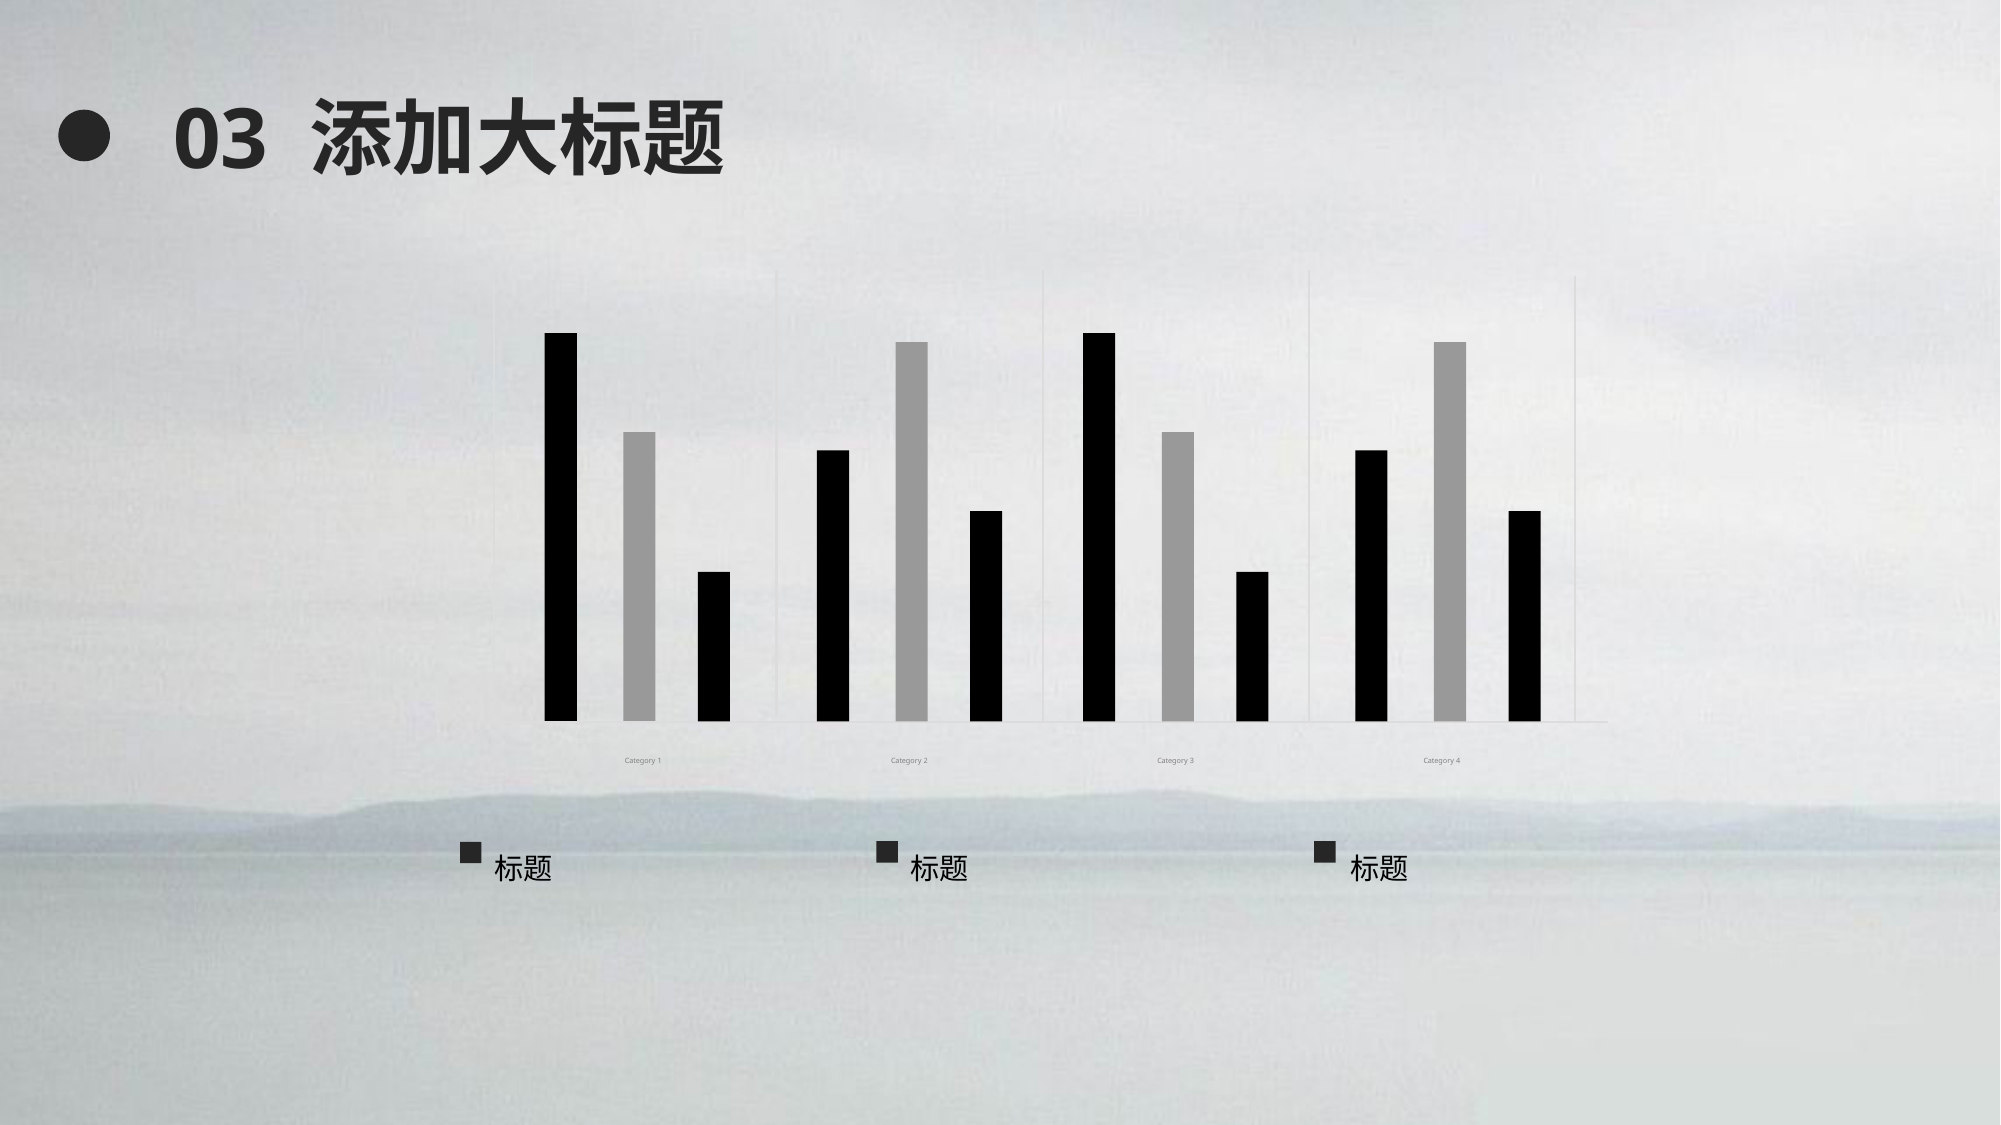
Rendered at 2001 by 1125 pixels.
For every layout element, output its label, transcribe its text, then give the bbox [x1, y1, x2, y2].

text_box [1236, 571, 1269, 721]
text_box 标题 [487, 834, 800, 885]
picture [0, 0, 2001, 1125]
text_box [623, 432, 656, 721]
text_box [460, 841, 482, 864]
text_box [895, 342, 928, 721]
text_box [876, 841, 898, 863]
text_box [544, 333, 577, 721]
text_box Category 1 [595, 744, 692, 778]
text_box 标题 [1342, 834, 1656, 884]
text_box Category 4 [1393, 744, 1491, 778]
text_box [1161, 432, 1194, 721]
text_box Category 2 [861, 744, 958, 778]
text_box [1083, 333, 1116, 721]
text_box [816, 450, 850, 721]
text_box 标题 [903, 834, 1216, 884]
text_box [57, 108, 111, 163]
text_box Category 3 [1127, 744, 1224, 778]
text_box [970, 511, 1003, 721]
text_box 03 添加大标题 [158, 77, 1249, 193]
text_box [1355, 450, 1388, 721]
text_box [1508, 511, 1541, 721]
text_box [1433, 342, 1467, 721]
text_box [1314, 841, 1336, 863]
text_box [697, 571, 730, 721]
